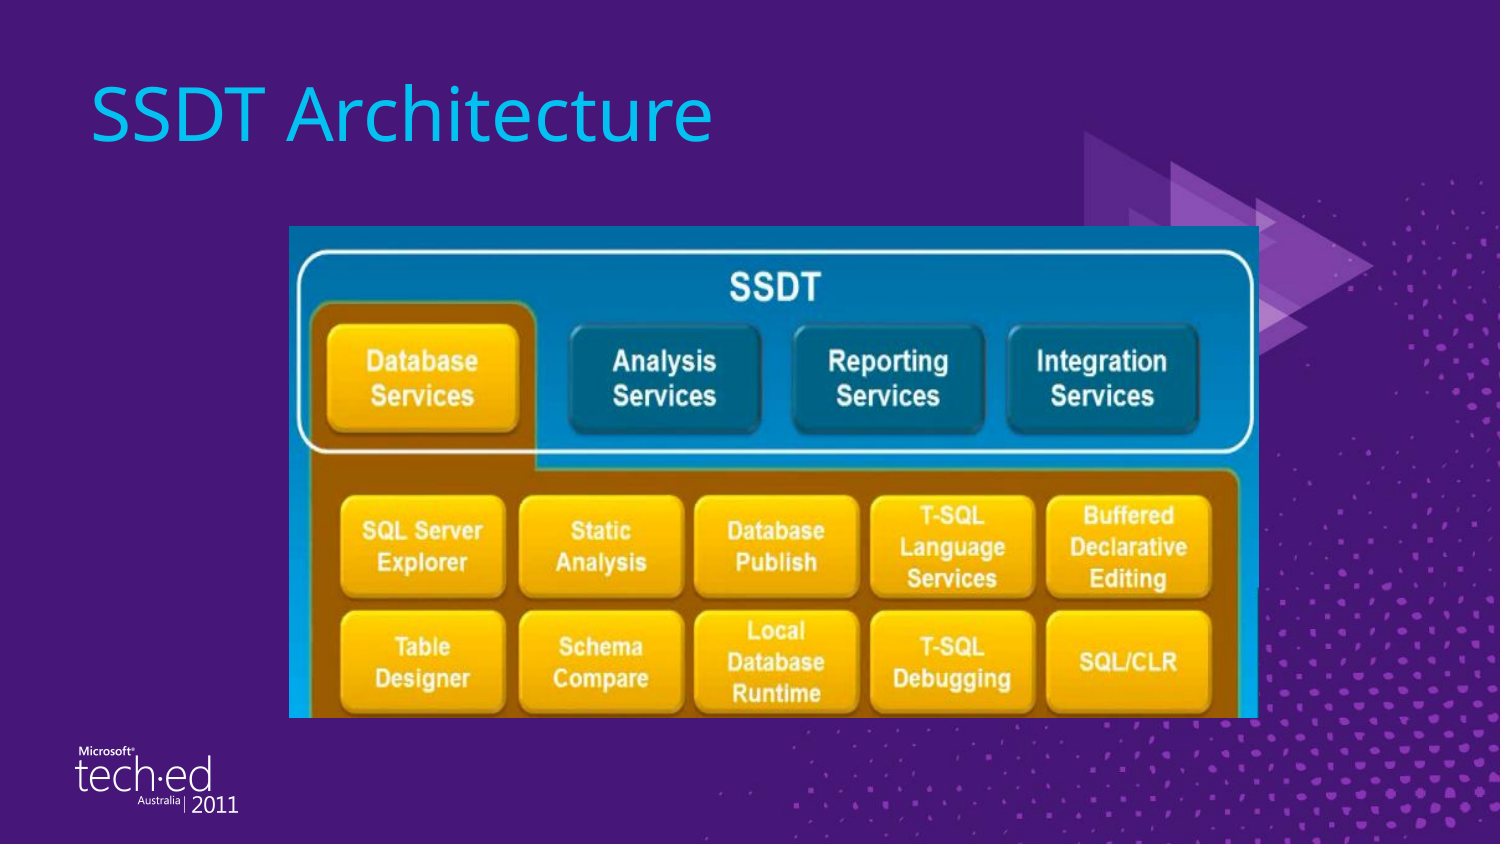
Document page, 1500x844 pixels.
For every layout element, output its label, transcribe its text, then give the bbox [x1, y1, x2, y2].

picture [0, 0, 1500, 844]
title SSDT Architecture [75, 40, 1425, 182]
